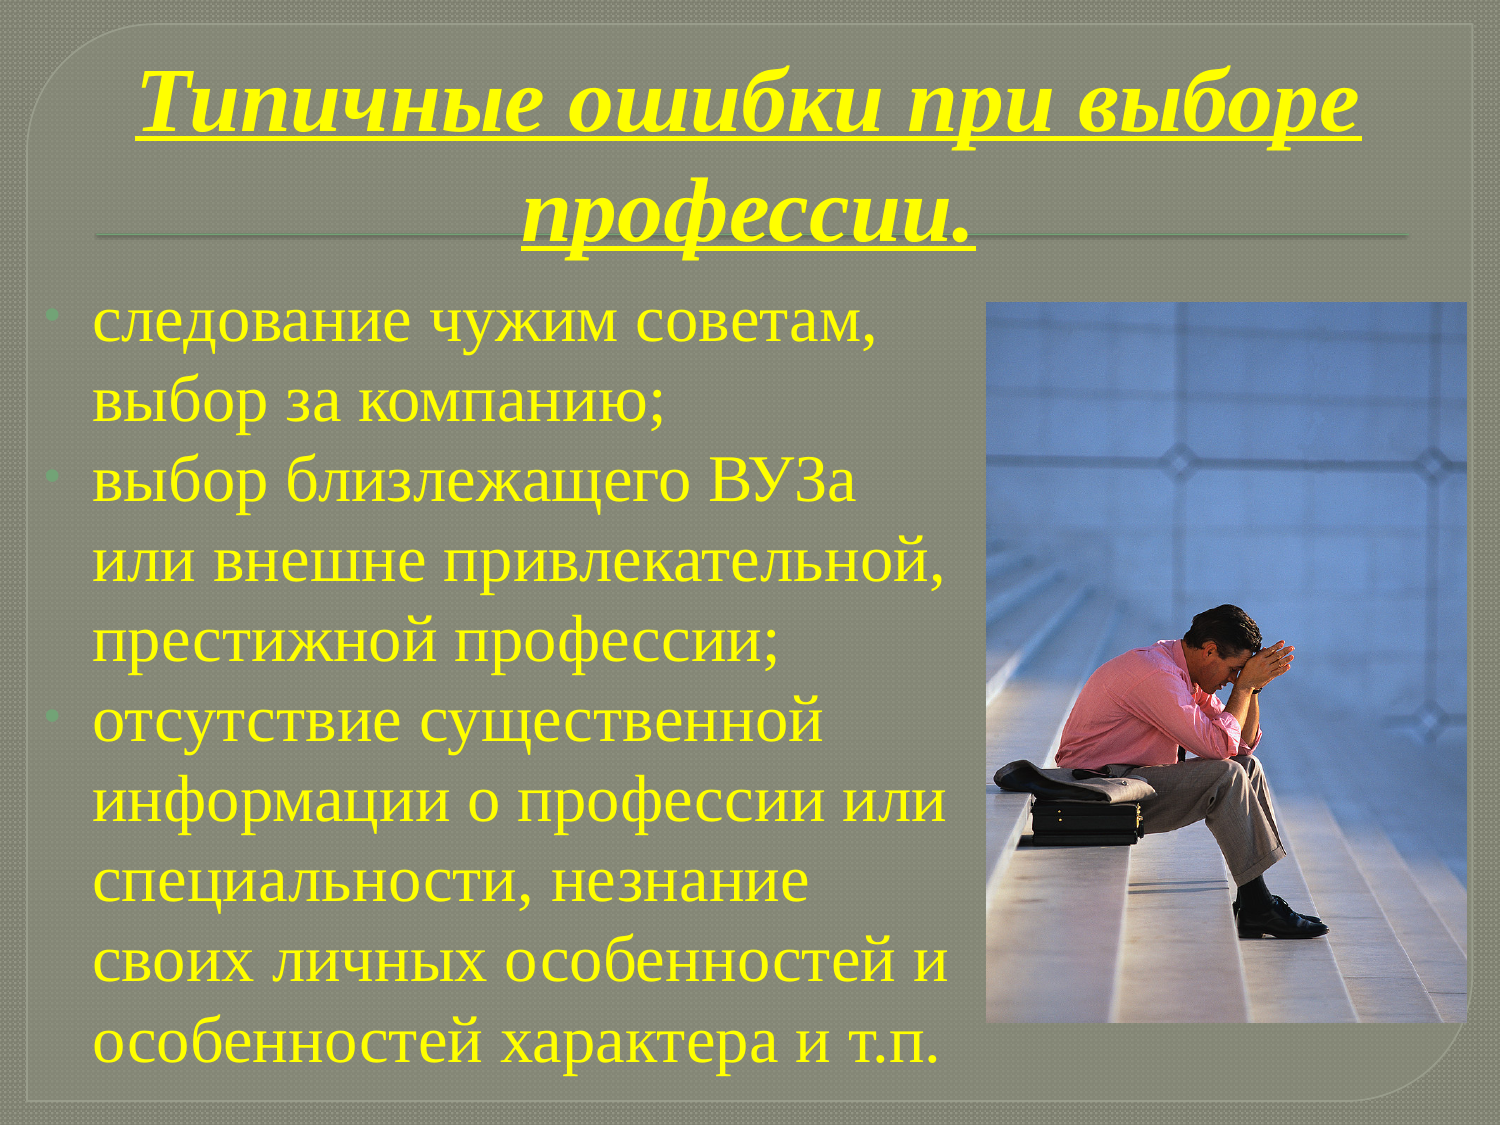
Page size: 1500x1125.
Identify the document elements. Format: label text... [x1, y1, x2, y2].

list следование чужим советам, выбор за компанию; выбор близлежащего ВУЗа или внешне привлекательной, престижной профессии; отсутствие существенной информации о профессии или специальности, незнание своих личных особенностей и особенностей характера и т.п. [29, 267, 987, 1125]
picture [985, 302, 1467, 1024]
title Типичные ошибки при выборе профессии. [29, 0, 1459, 268]
